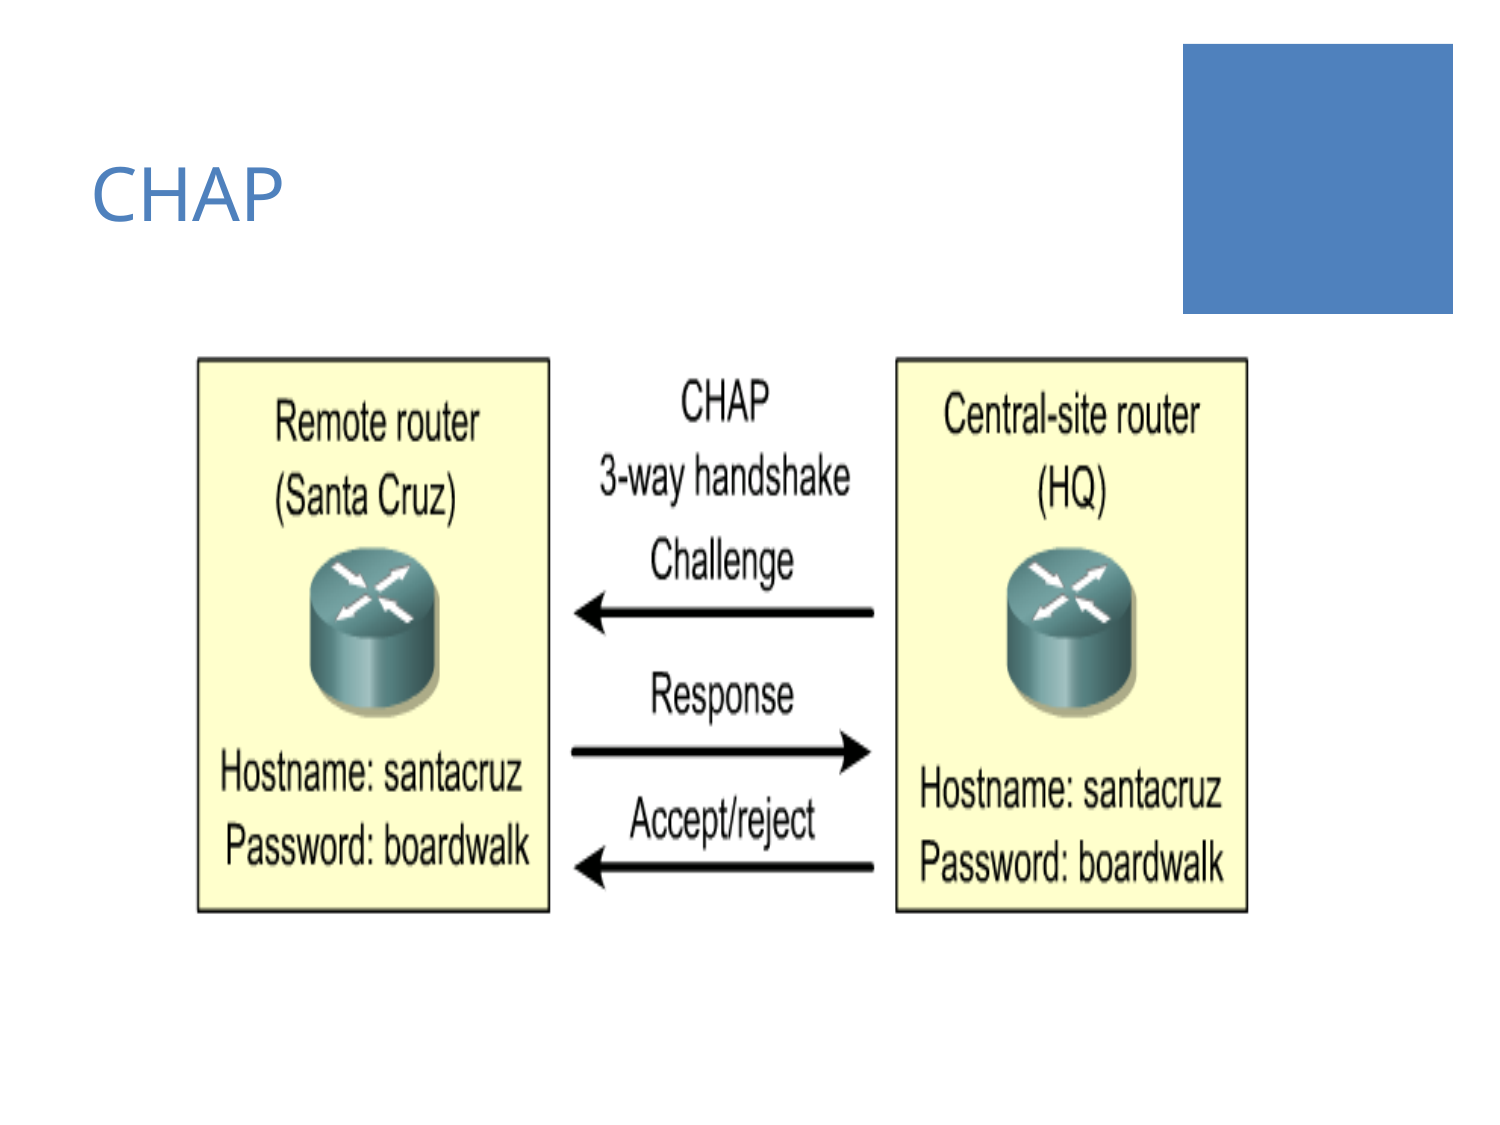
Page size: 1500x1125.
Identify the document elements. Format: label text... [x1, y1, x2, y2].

title CHAP [75, 56, 1143, 244]
picture [187, 346, 1256, 934]
